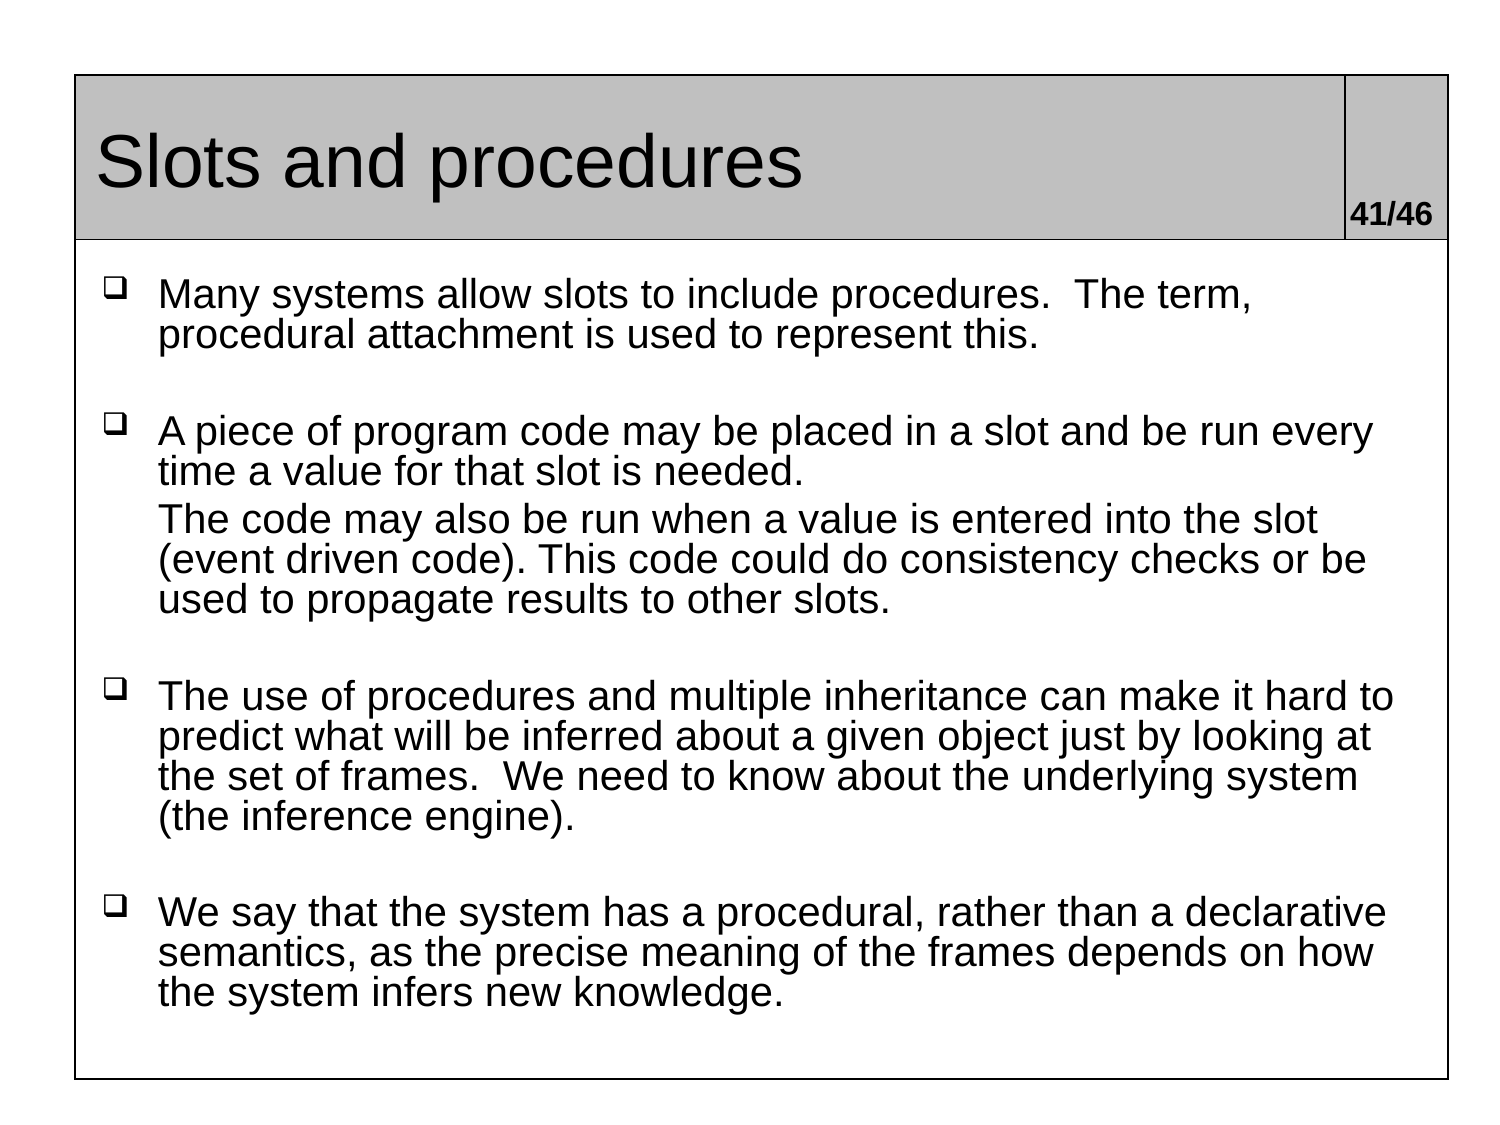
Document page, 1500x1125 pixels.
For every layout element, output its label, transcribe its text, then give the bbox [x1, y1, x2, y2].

list Many systems allow slots to include procedures. The term, procedural attachment is used to represent this. A piece of program code may be placed in a slot and be run every time a value for that slot is needed. The code may also be run when a value is entered into the slot (event driven code). This code could do consistency checks or be used to propagate results to other slots. The use of procedures and multiple inheritance can make it hard to predict what will be inferred about a given object just by looking at the set of frames. We need to know about the underlying system (the inference engine). We say that the system has a procedural, rather than a declarative semantics, as the precise meaning of the frames depends on how the system infers new knowledge. [74, 239, 1449, 1080]
title Slots and procedures [74, 74, 1346, 239]
slide_number 41/46 [1346, 74, 1449, 239]
